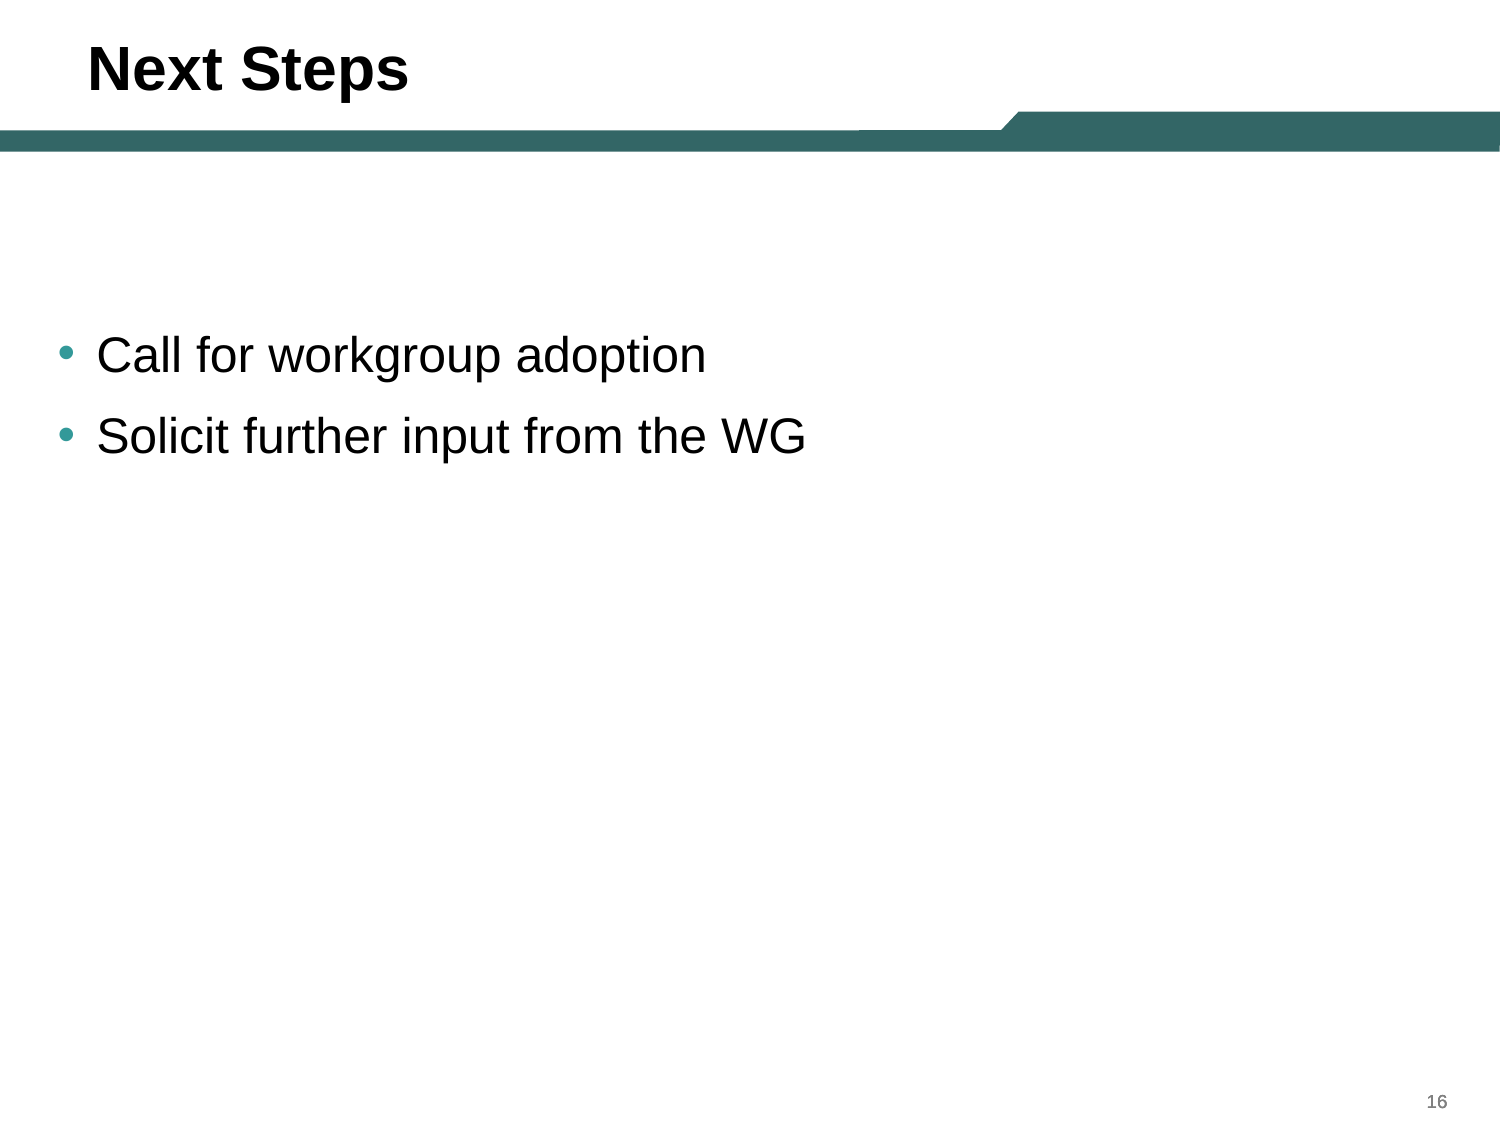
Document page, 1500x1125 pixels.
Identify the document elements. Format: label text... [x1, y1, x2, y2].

title Next Steps [73, 0, 1411, 111]
list Call for workgroup adoption Solicit further input from the WG [43, 309, 1380, 804]
